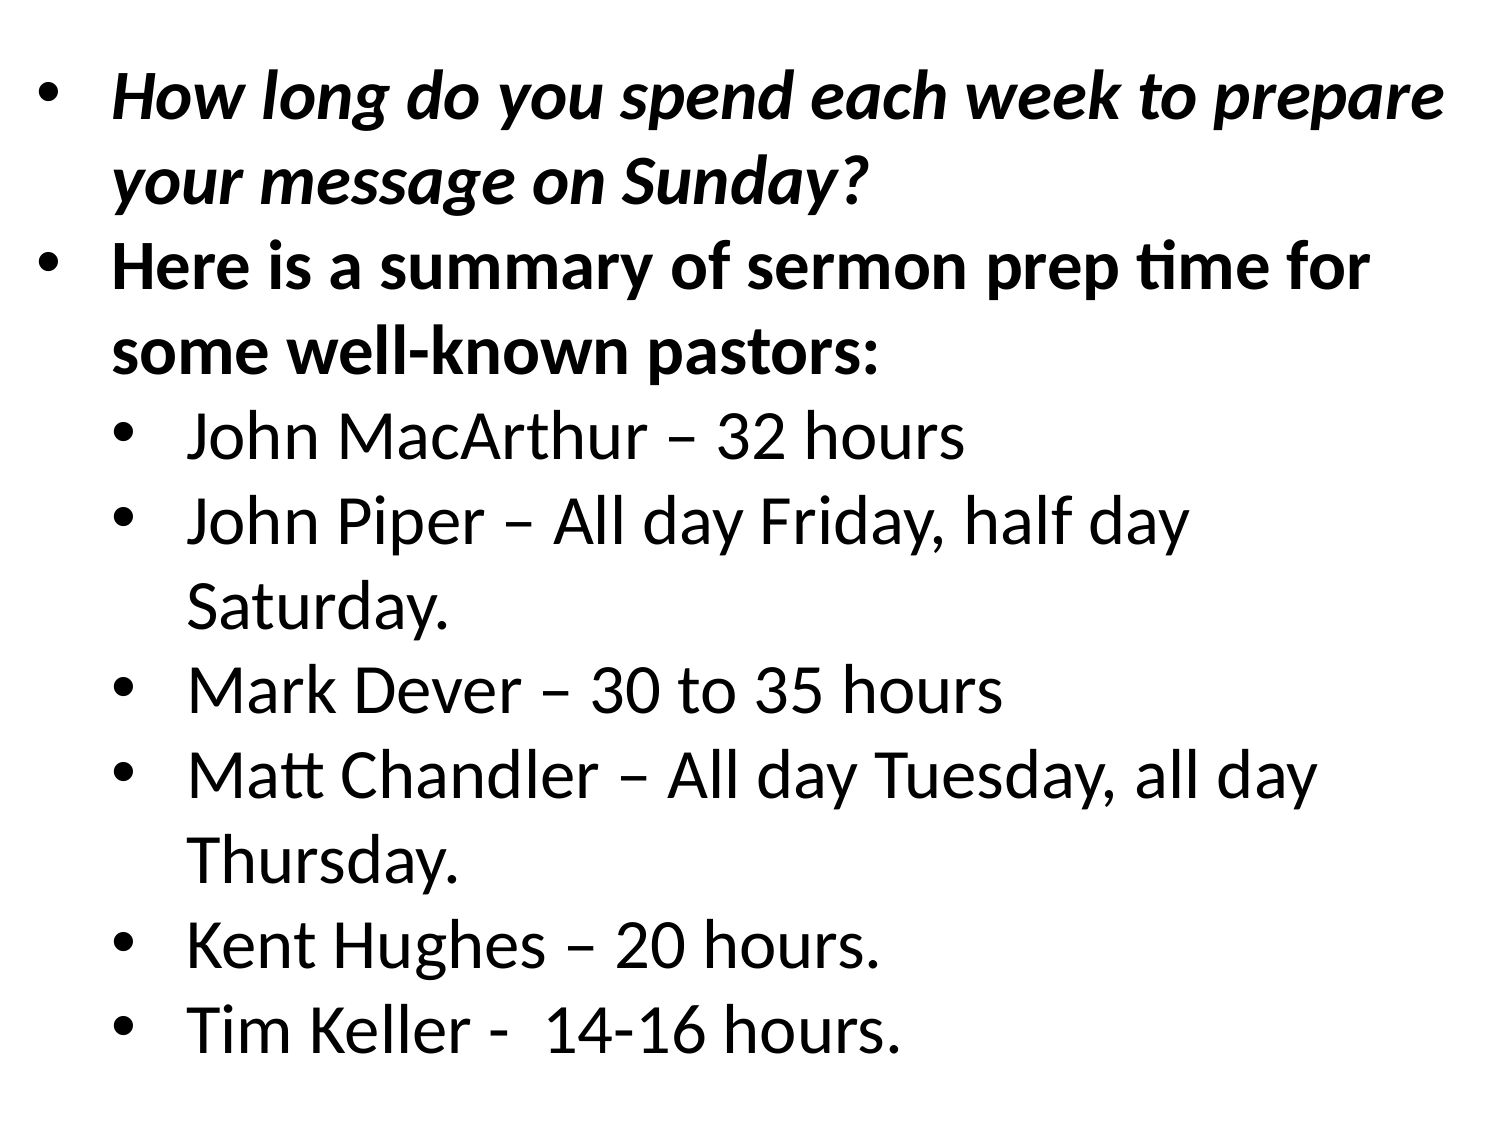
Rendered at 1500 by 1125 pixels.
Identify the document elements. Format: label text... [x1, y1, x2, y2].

text_box How long do you spend each week to prepare your message on Sunday? Here is a summary of sermon prep time for some well-known pastors: John MacArthur – 32 hours John Piper – All day Friday, half day Saturday. Mark Dever – 30 to 35 hours Matt Chandler – All day Tuesday, all day Thursday. Kent Hughes – 20 hours. Tim Keller - 14-16 hours. [21, 41, 1470, 1076]
